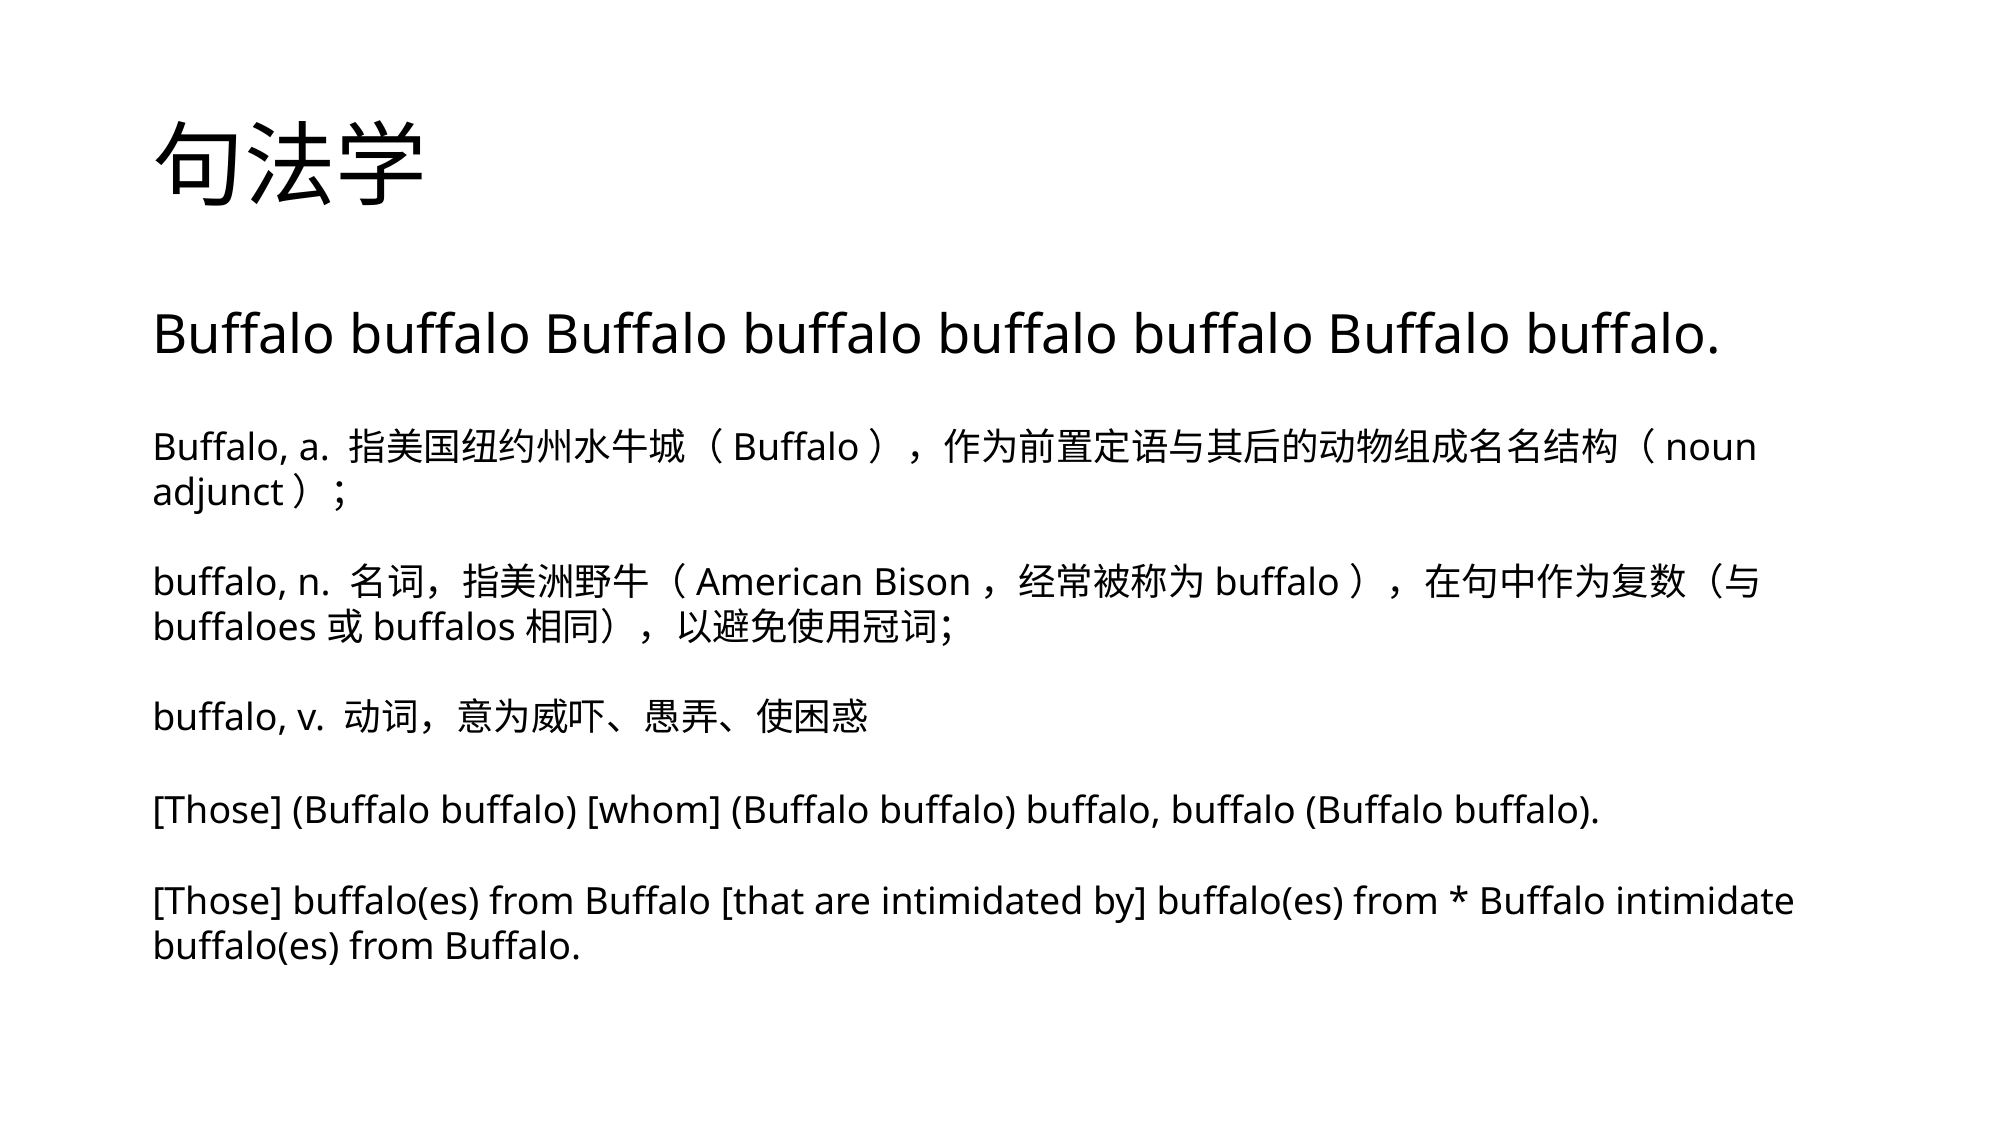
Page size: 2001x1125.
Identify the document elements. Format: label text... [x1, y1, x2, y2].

text_box [Those] buffalo(es) from Buffalo [that are intimidated by] buffalo(es) from * Buffalo intimidate buffalo(es) from Buffalo. [137, 869, 1823, 974]
title 句法学 [137, 59, 1863, 278]
text_box [Those] (Buffalo buffalo) [whom] (Buffalo buffalo) buffalo, buffalo (Buffalo buffalo). [137, 778, 1823, 839]
list Buffalo buffalo Buffalo buffalo buffalo buffalo Buffalo buffalo. [137, 299, 1823, 415]
text_box Buffalo, a. 指美国纽约州水牛城（Buffalo），作为前置定语与其后的动物组成名名结构（noun adjunct）； buffalo, n. 名词，指美洲野牛（American Bison，经常被称为buffalo），在句中作为复数（与buffaloes或buffalos相同），以避免使用冠词； buffalo, v. 动词，意为威吓、愚弄、使困惑 [137, 415, 1823, 746]
